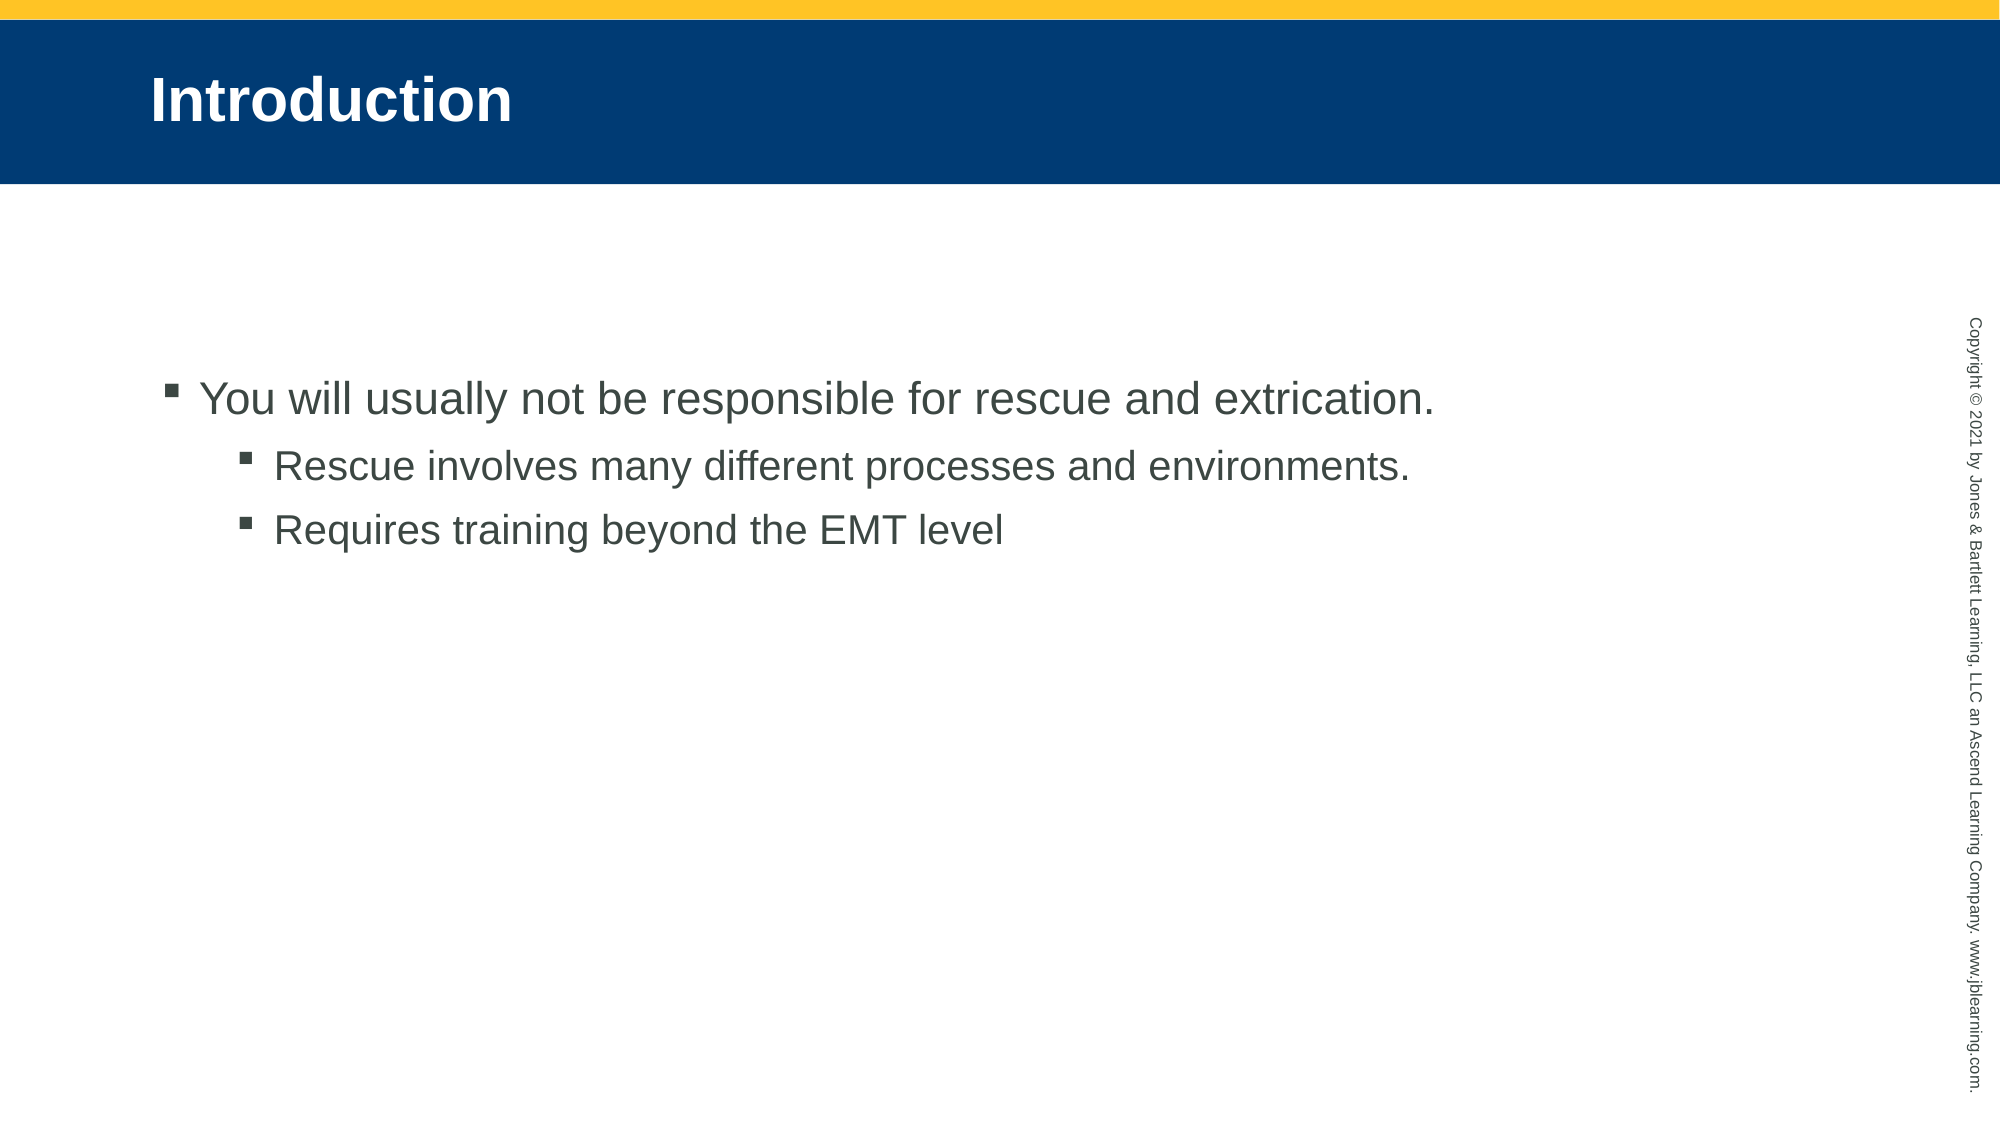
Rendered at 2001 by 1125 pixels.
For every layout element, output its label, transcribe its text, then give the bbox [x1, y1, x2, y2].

list You will usually not be responsible for rescue and extrication. Rescue involves many different processes and environments. Requires training beyond the EMT level [146, 361, 1859, 1016]
title Introduction [0, 19, 2000, 185]
